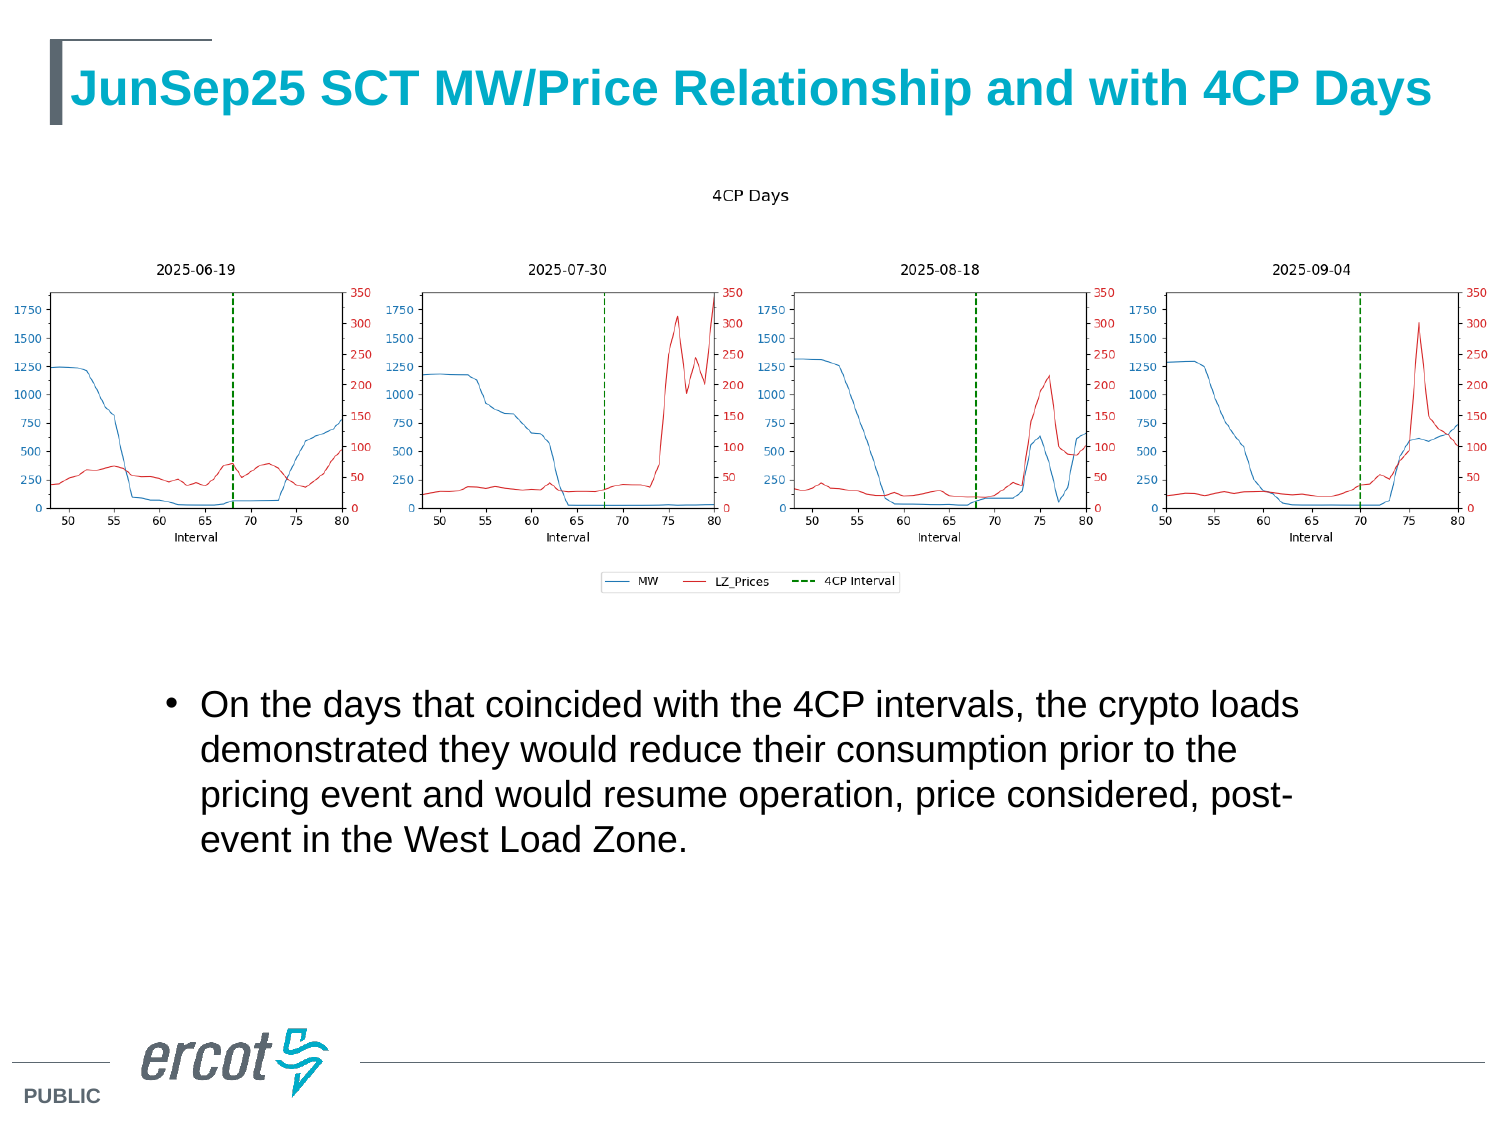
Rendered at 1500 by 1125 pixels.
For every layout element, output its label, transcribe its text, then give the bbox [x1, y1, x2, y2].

picture [137, 1024, 332, 1100]
picture [0, 180, 1500, 598]
text_box On the days that coincided with the 4CP intervals, the crypto loads demonstrated they would reduce their consumption prior to the pricing event and would resume operation, price considered, post-event in the West Load Zone. [149, 672, 1350, 868]
title JunSep25 SCT MW/Price Relationship and with 4CP Days [55, 47, 1470, 121]
